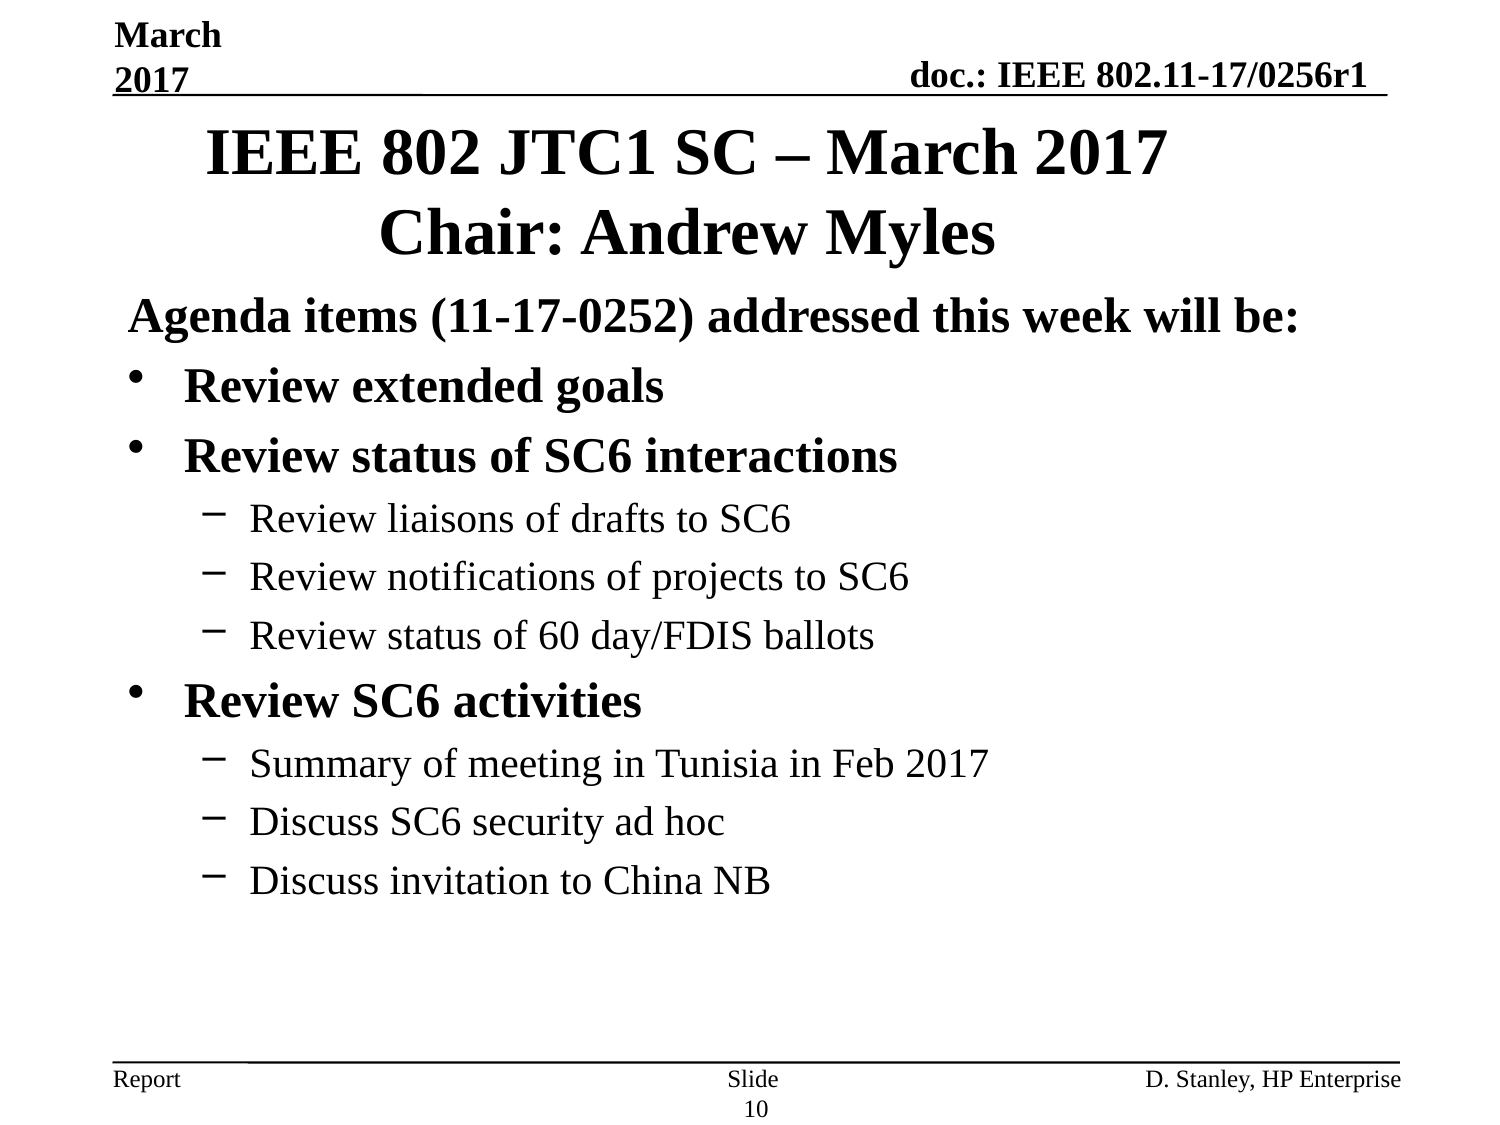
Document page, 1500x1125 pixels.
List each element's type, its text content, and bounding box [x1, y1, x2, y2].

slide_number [114, 54, 274, 99]
footer D. Stanley, HP Enterprise [1034, 1063, 1402, 1093]
title IEEE 802 JTC1 SC – March 2017 Chair: Andrew Myles [50, 99, 1325, 275]
slide_number Slide 10 [720, 1063, 792, 1093]
list Agenda items (11-17-0252) addressed this week will be: Review extended goals Review status of SC6 interactions Review liaisons of drafts to SC6 Review notifications of projects to SC6 Review status of 60 day/FDIS ballots Review SC6 activities Summary of meeting in Tunisia in Feb 2017 Discuss SC6 security ad hoc Discuss invitation to China NB [112, 275, 1463, 1063]
